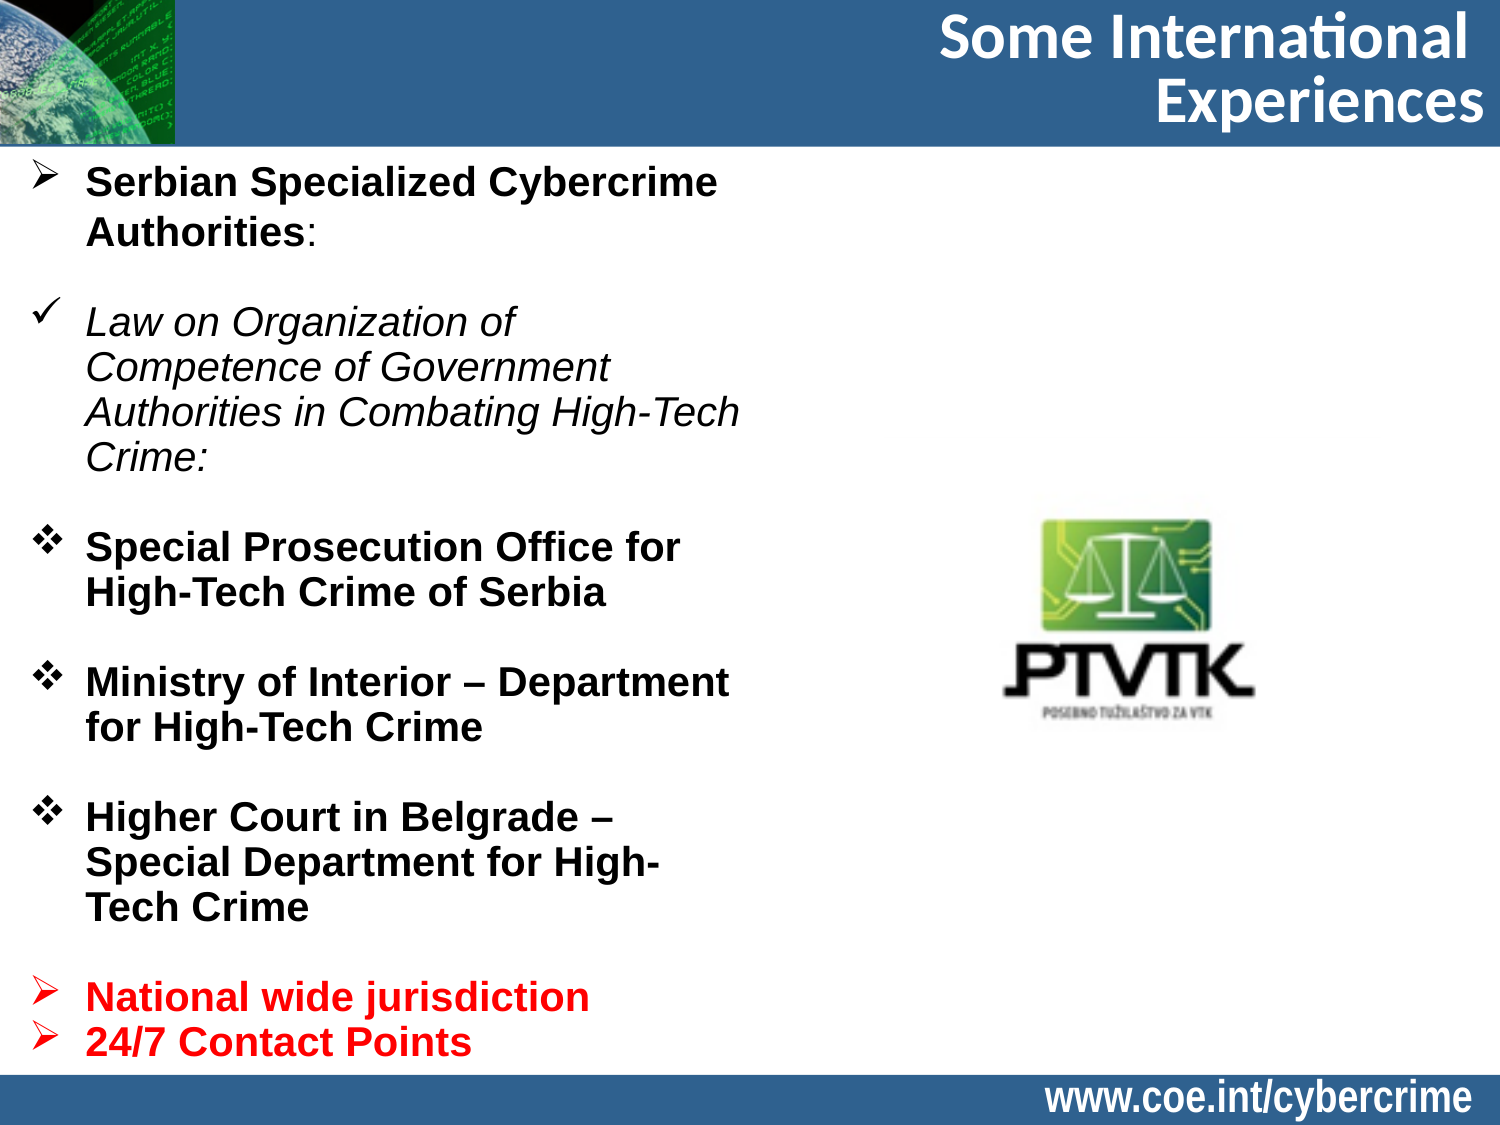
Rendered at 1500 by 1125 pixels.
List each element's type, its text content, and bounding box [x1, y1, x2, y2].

text_box www.coe.int/cybercrime [1030, 1059, 1500, 1125]
text_box Some International Experiences [178, 0, 1500, 149]
picture [0, 0, 175, 144]
text_box Serbian Specialized Cybercrime Authorities: Law on Organization of Competence of Government Authorities in Combating High-Tech Crime: Special Prosecution Office for High-Tech Crime of Serbia Ministry of Interior – Department for High-Tech Crime Higher Court in Belgrade – Special Department for High-Tech Crime National wide jurisdiction 24/7 Contact Points [14, 147, 765, 1073]
text_box [0, 1073, 1030, 1125]
picture [883, 435, 1381, 789]
